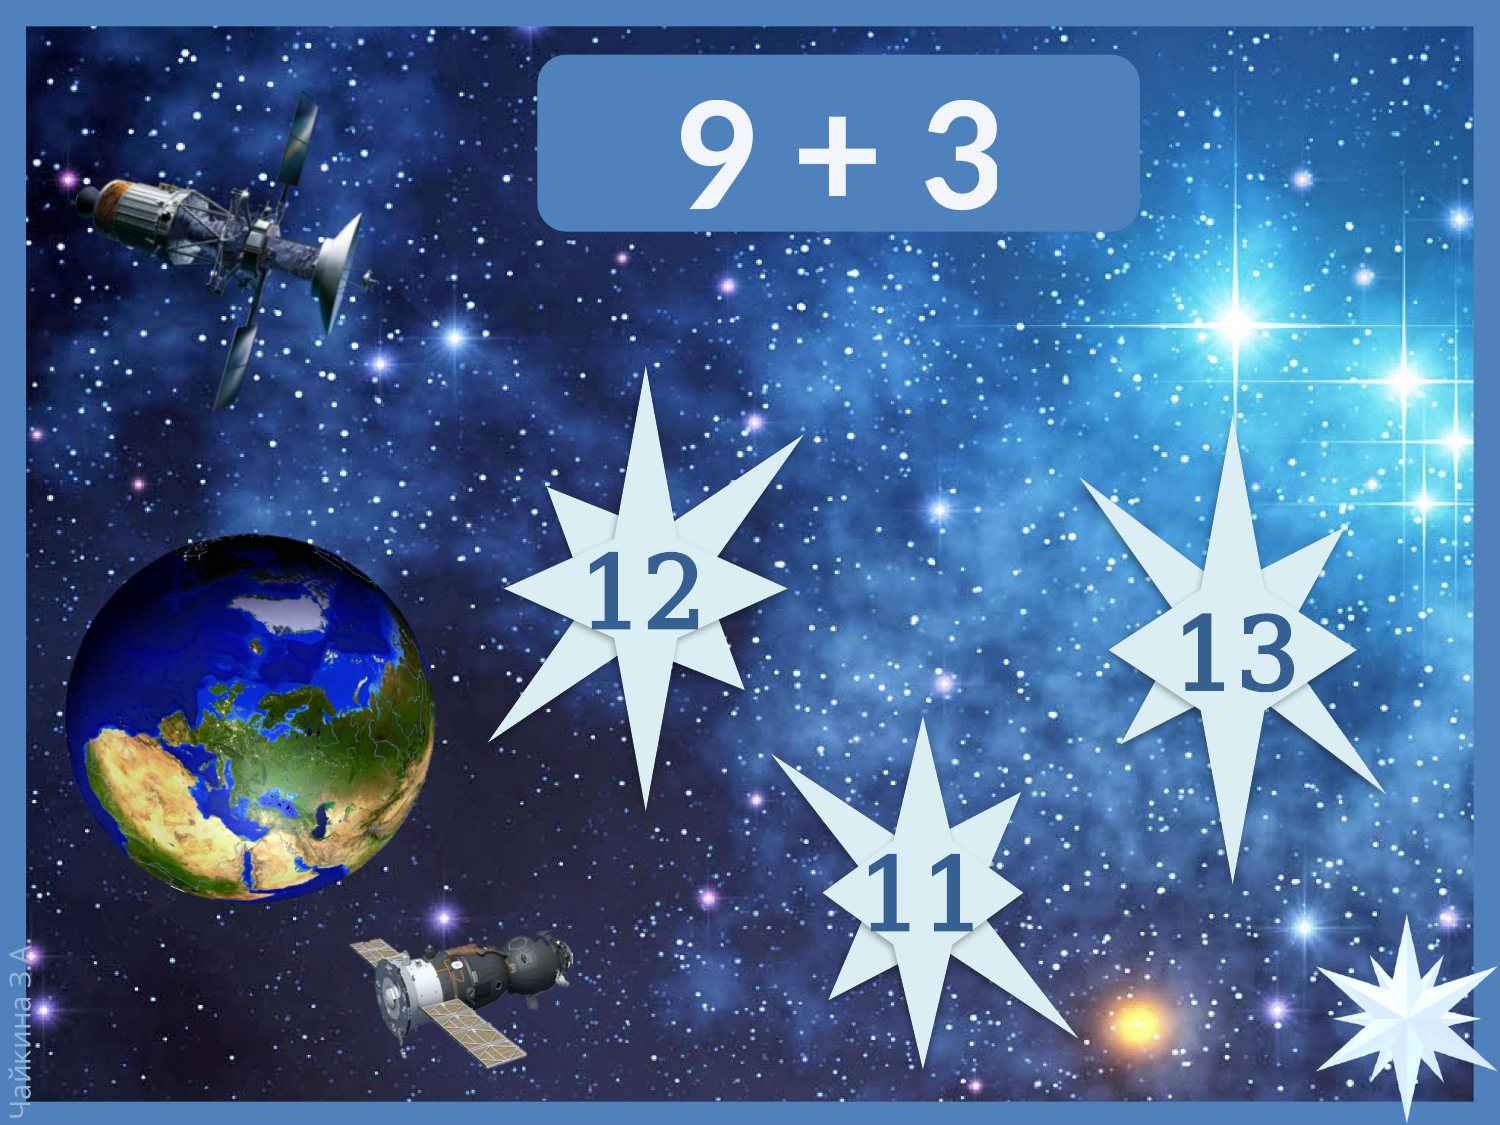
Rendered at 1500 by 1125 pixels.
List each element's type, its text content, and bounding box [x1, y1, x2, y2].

picture [1, 27, 1499, 1125]
text_box 9 + 3 [535, 52, 1142, 234]
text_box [715, 715, 1135, 1070]
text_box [424, 365, 867, 812]
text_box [1076, 414, 1389, 885]
